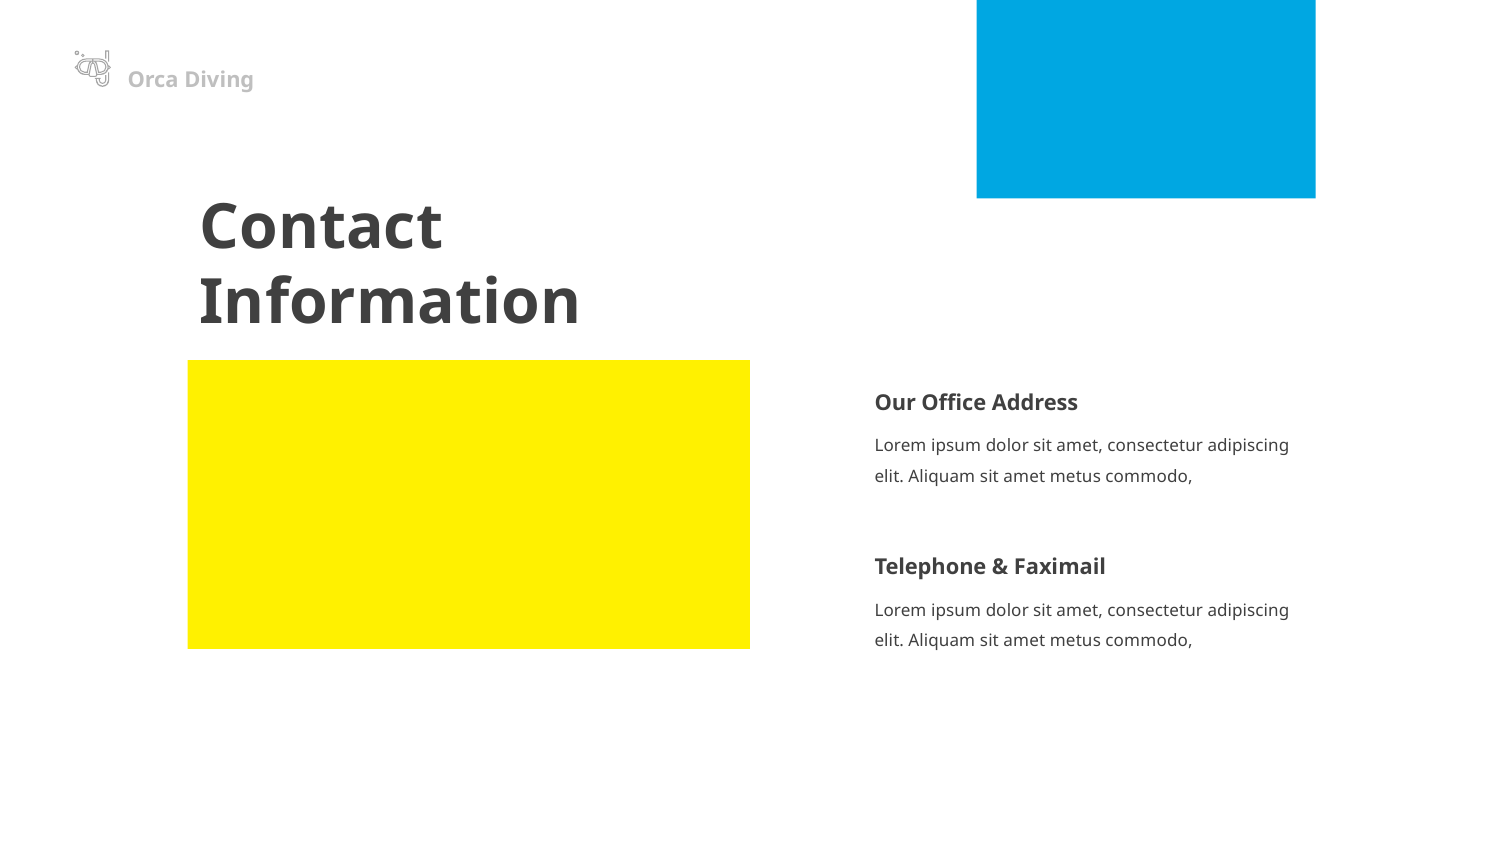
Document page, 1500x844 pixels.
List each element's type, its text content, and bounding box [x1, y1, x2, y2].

text_box Telephone & Faximail [859, 545, 1212, 587]
text_box Lorem ipsum dolor sit amet, consectetur adipiscing elit. Aliquam sit amet metus commodo, [859, 581, 1319, 658]
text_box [74, 50, 324, 99]
picture [187, 360, 750, 649]
text_box Contact Information [185, 178, 785, 344]
text_box Our Office Address [859, 381, 1212, 423]
text_box Lorem ipsum dolor sit amet, consectetur adipiscing elit. Aliquam sit amet metus commodo, [859, 416, 1319, 494]
text_box [976, 0, 1317, 199]
